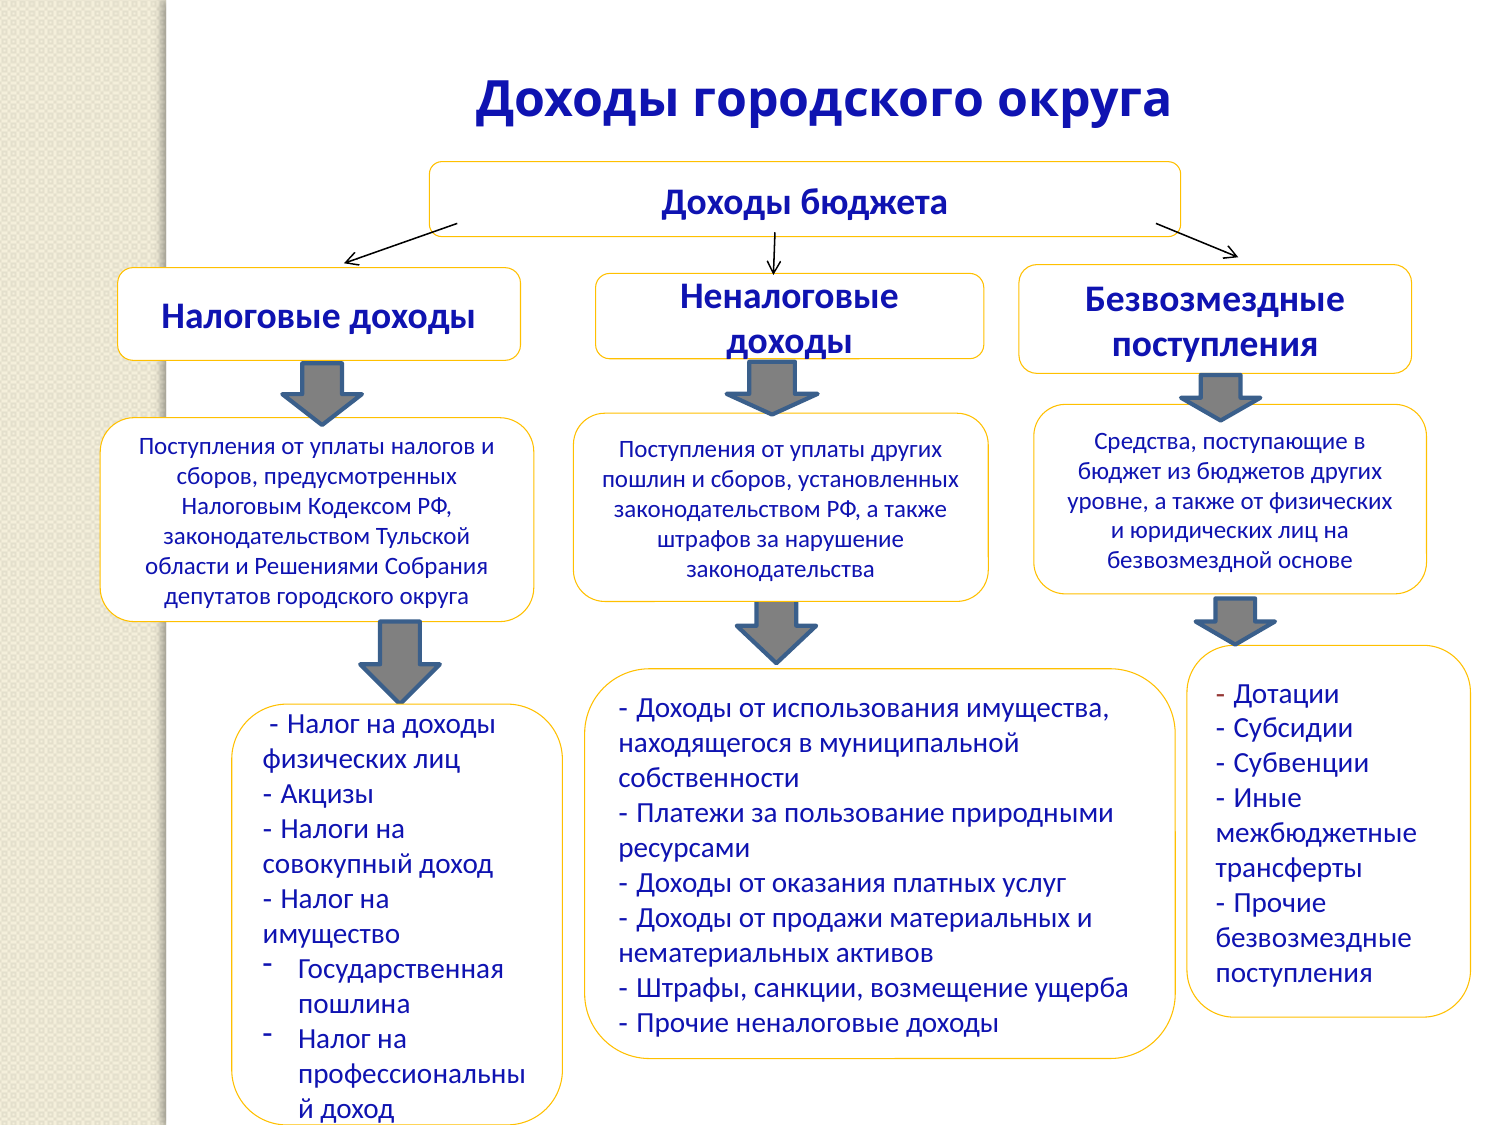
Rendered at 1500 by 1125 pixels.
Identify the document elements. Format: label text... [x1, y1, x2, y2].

text_box Безвозмездные поступления [1018, 264, 1412, 374]
text_box [734, 602, 819, 665]
text_box Налоговые доходы [117, 267, 521, 361]
text_box [280, 361, 364, 427]
list [198, 140, 1500, 1018]
text_box - Дотации - Субсидии - Субвенции - Иные межбюджетные трансферты - Прочие безвозмездные поступления [1186, 645, 1471, 1018]
text_box [1178, 372, 1263, 423]
title Доходы городского округа [150, 54, 1500, 139]
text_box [1155, 223, 1239, 258]
text_box Средства, поступающие в бюджет из бюджетов других уровне, а также от физических и юридических лиц на безвозмездной основе [1033, 404, 1427, 594]
text_box Поступления от уплаты других пошлин и сборов, установленных законодательством РФ, а также штрафов за нарушение законодательства [573, 413, 989, 602]
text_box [343, 223, 458, 264]
text_box Неналоговые доходы [595, 273, 984, 359]
text_box Доходы бюджета [429, 161, 1181, 237]
text_box - Доходы от использования имущества, находящегося в муниципальной собственности - Платежи за пользование природными ресурсами - Доходы от оказания платных услуг - Доходы от продажи материальных и нематериальных активов - Штрафы, санкции, возмещение ущерба - Прочие неналоговые доходы [584, 668, 1176, 1059]
text_box - Налог на доходы физических лиц - Акцизы - Налоги на совокупный доход - Налог на имущество Государственная пошлина Налог на профессиональный доход [231, 704, 563, 1125]
text_box [724, 359, 820, 417]
text_box [1193, 596, 1278, 647]
text_box Поступления от уплаты налогов и сборов, предусмотренных Налоговым Кодексом РФ, законодательством Тульской области и Решениями Собрания депутатов городского округа [100, 417, 534, 622]
text_box [358, 619, 442, 704]
